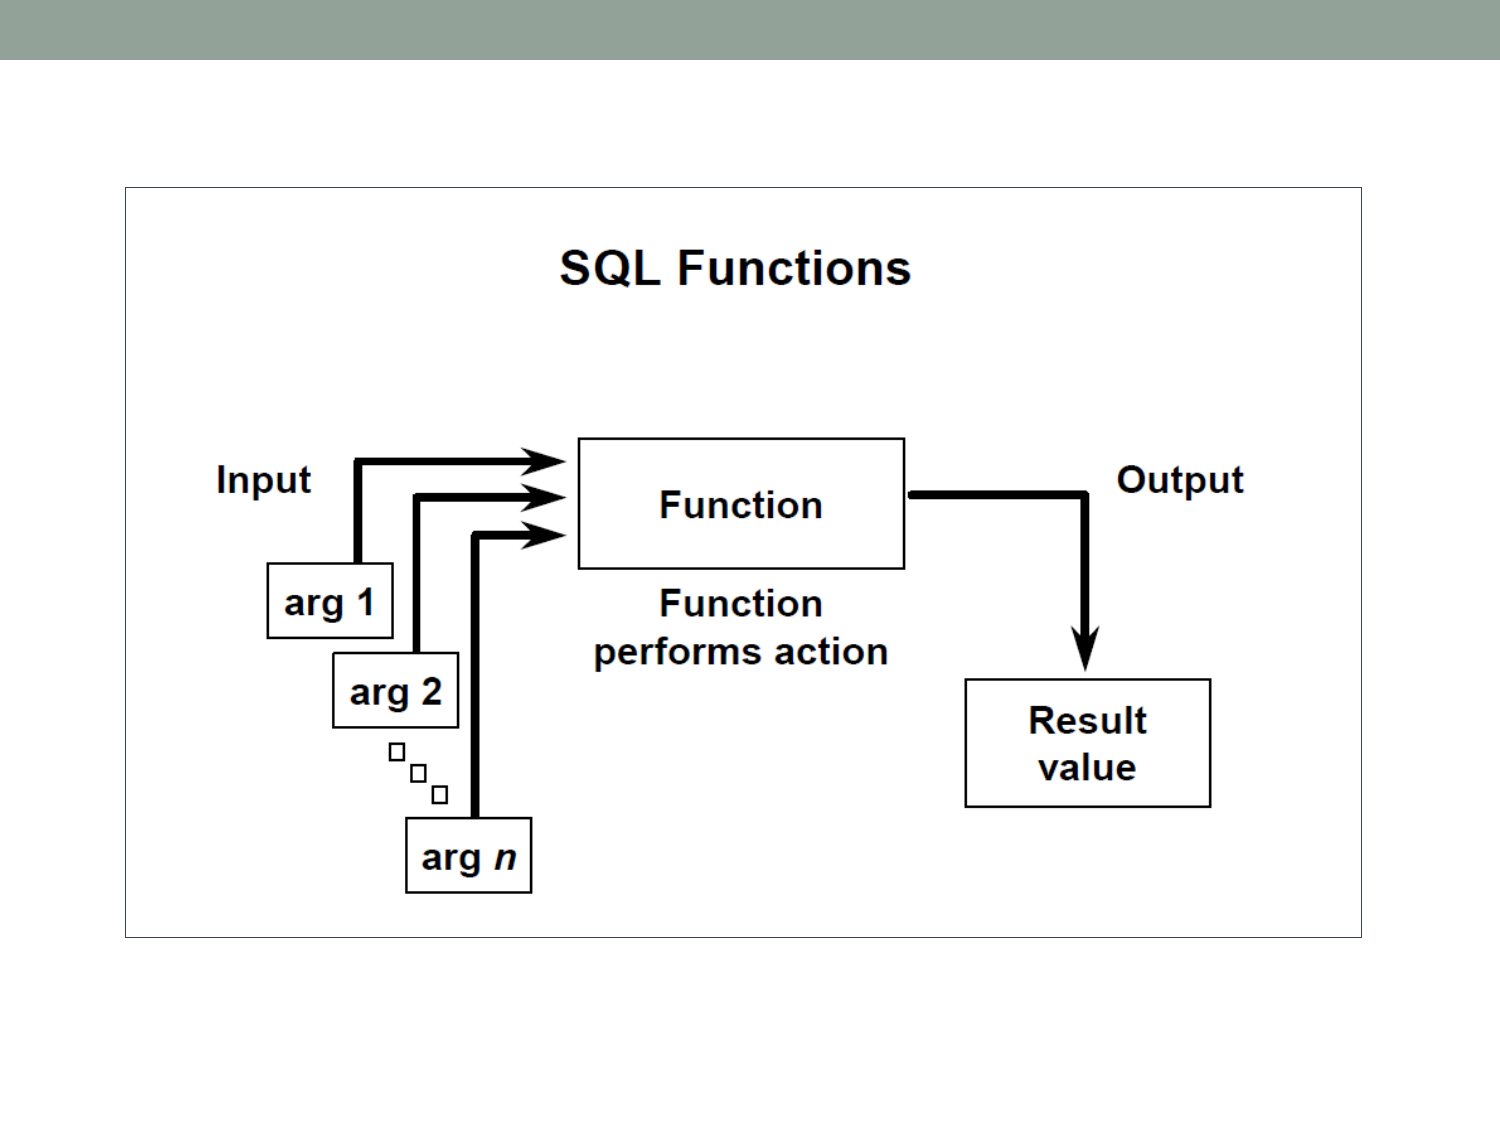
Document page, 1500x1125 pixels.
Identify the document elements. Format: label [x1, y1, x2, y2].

list [124, 187, 1362, 938]
